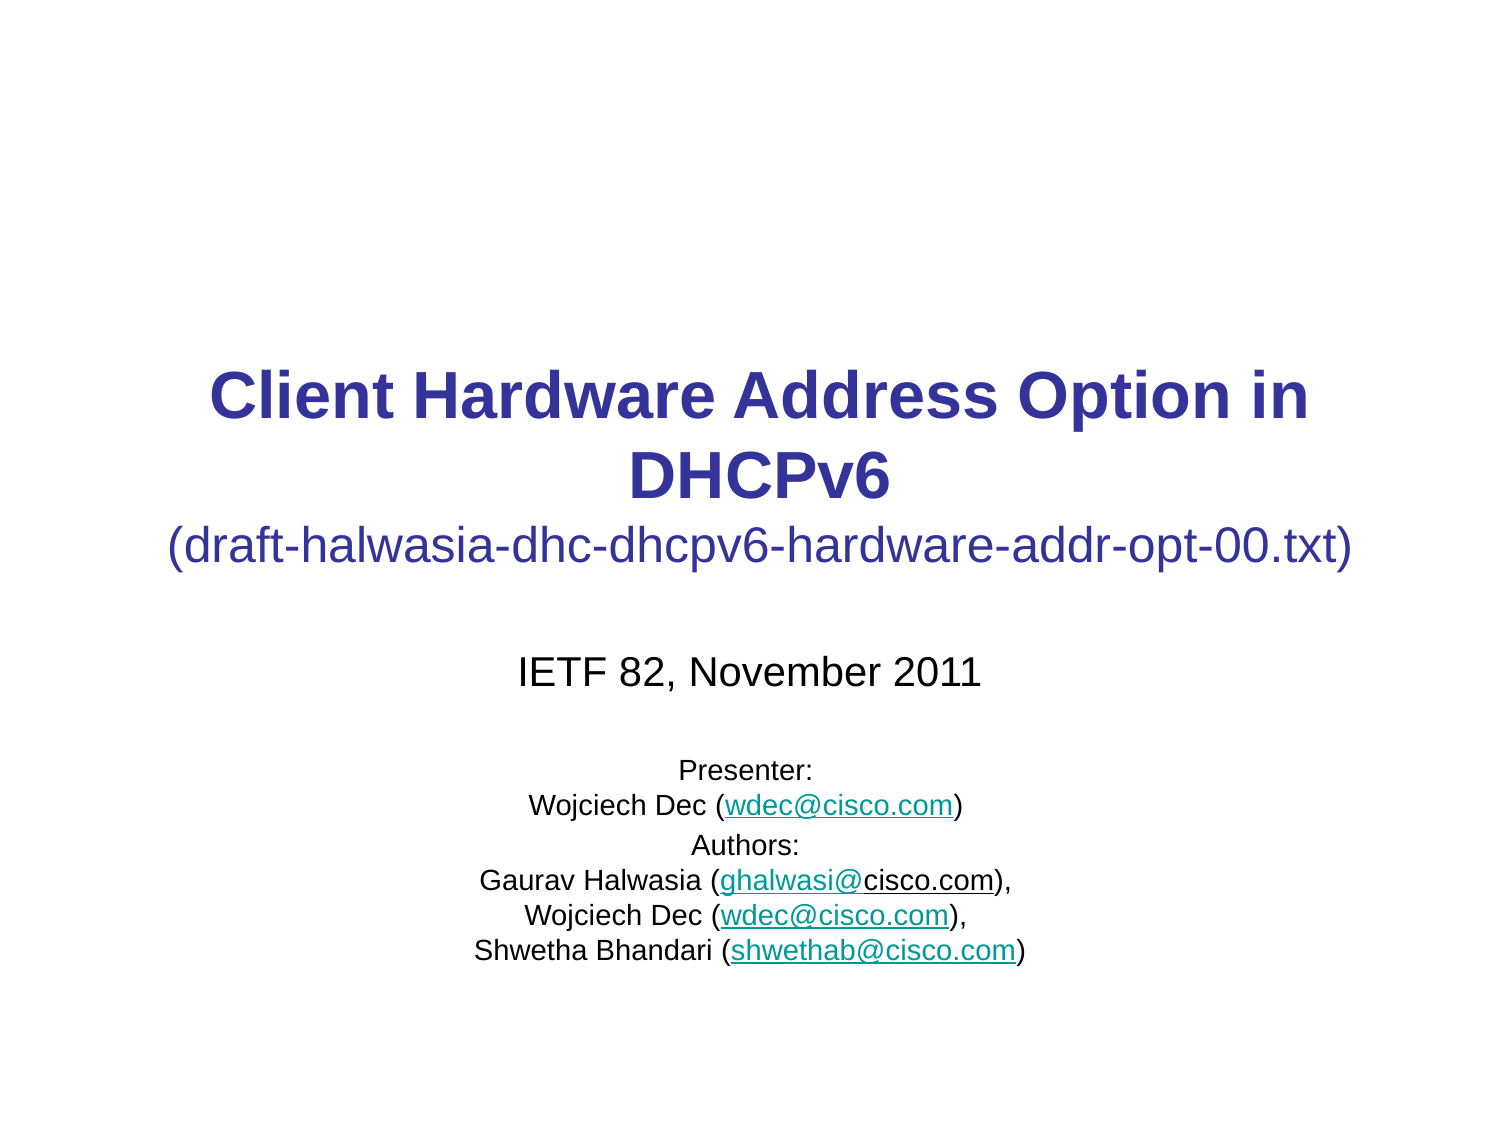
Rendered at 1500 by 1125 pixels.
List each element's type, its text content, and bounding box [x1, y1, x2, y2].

title Client Hardware Address Option in DHCPv6 (draft-halwasia-dhc-dhcpv6-hardware-addr-opt-00.txt) [70, 349, 1450, 576]
subtitle IETF 82, November 2011 Presenter: Wojciech Dec (wdec@cisco.com) Authors: Gaurav Halwasia (ghalwasi@cisco.com), Wojciech Dec (wdec@cisco.com), Shwetha Bhandari (shwethab@cisco.com) [224, 637, 1276, 926]
